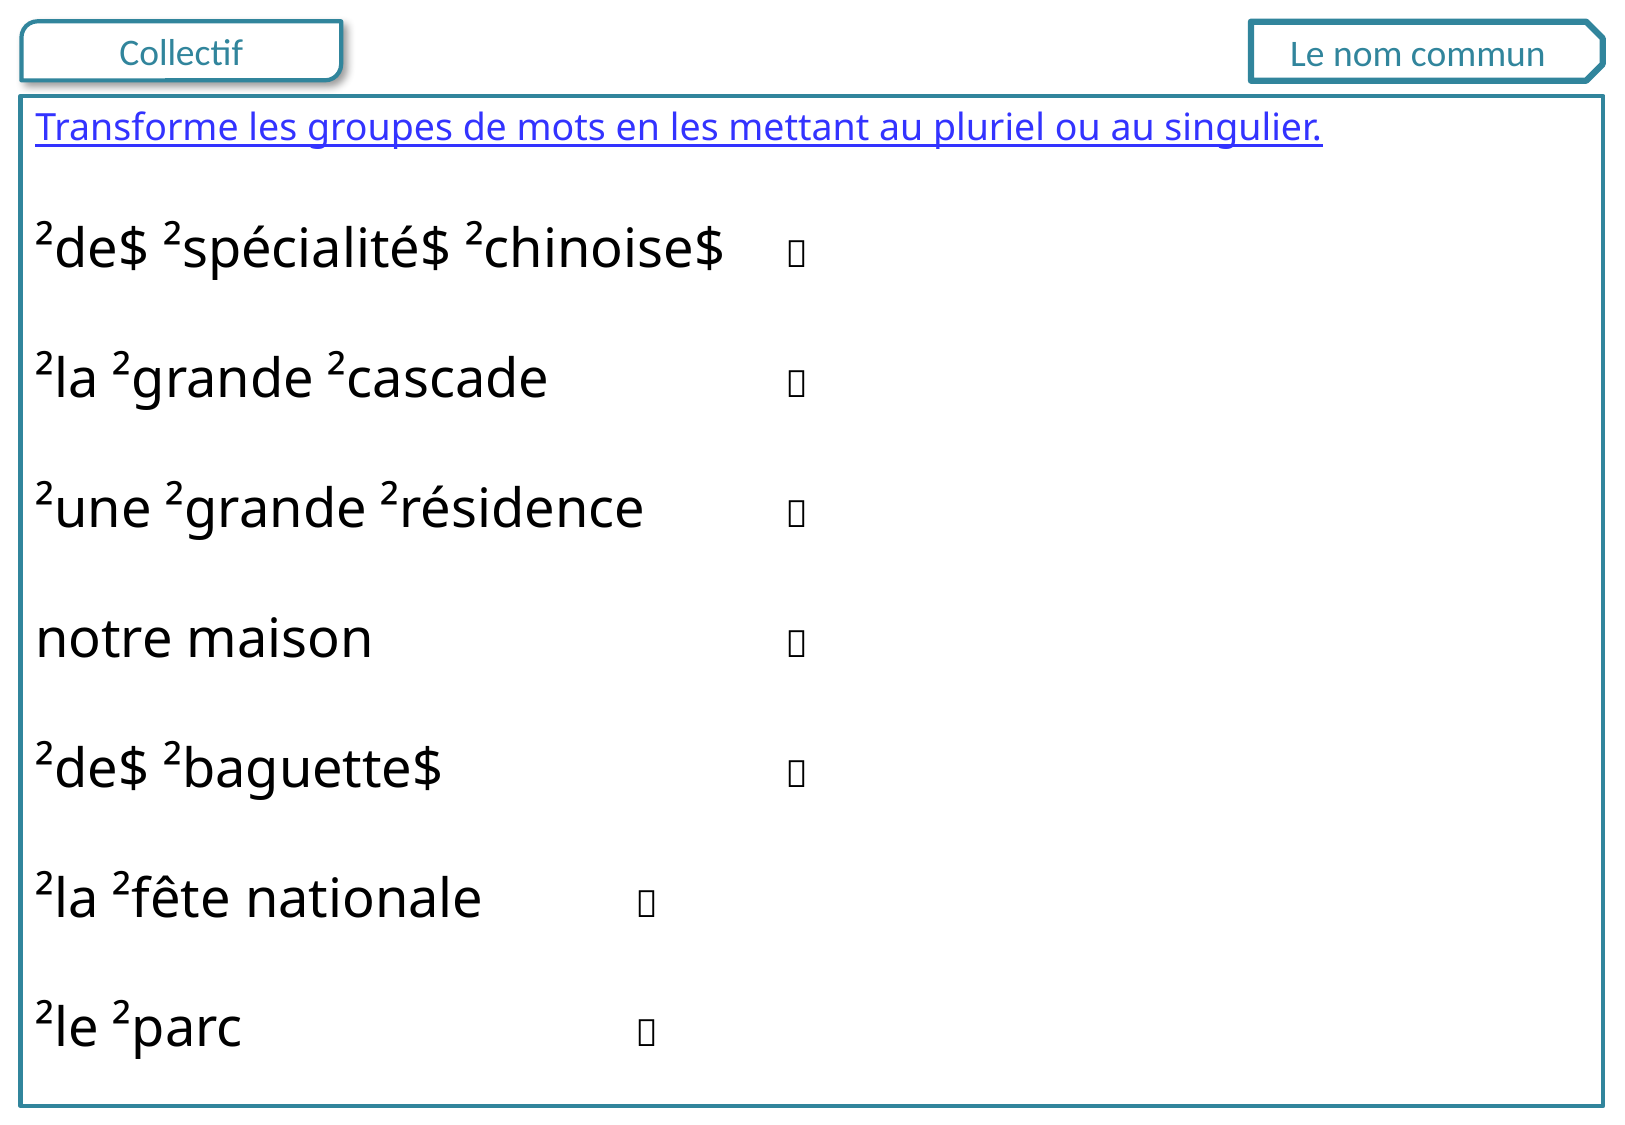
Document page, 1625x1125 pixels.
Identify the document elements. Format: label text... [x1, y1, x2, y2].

list Transforme les groupes de mots en les mettant au pluriel ou au singulier. ²de$ ²spécialité$ ²chinoise$  ²la ²grande ²cascade  ²une ²grande ²résidence  notre maison  ²de$ ²baguette$  ²la ²fête nationale  ²le ²parc  [18, 94, 1605, 1108]
list Le nom commun [1251, 21, 1585, 81]
